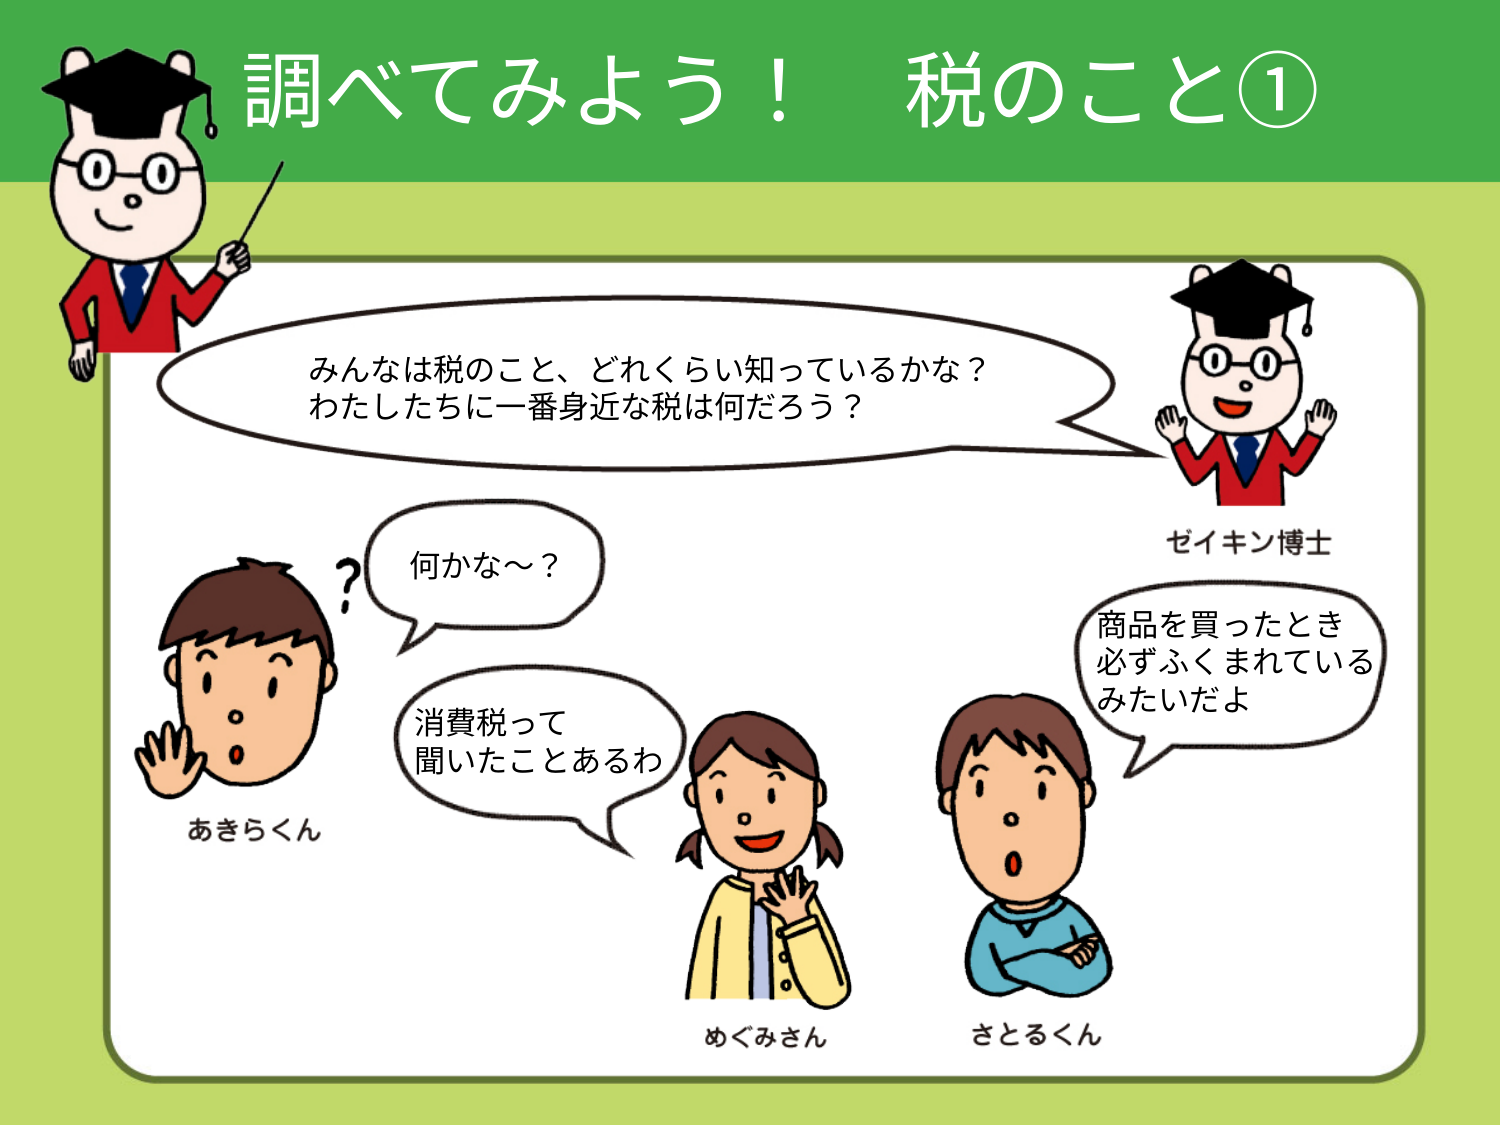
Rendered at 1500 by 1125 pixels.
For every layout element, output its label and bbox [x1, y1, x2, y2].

picture [124, 538, 373, 858]
picture [666, 703, 863, 1059]
text_box [0, 0, 1500, 1125]
text_box [1068, 571, 1392, 788]
text_box [383, 649, 699, 869]
text_box [358, 491, 609, 657]
picture [37, 38, 1345, 563]
picture [922, 680, 1129, 1059]
